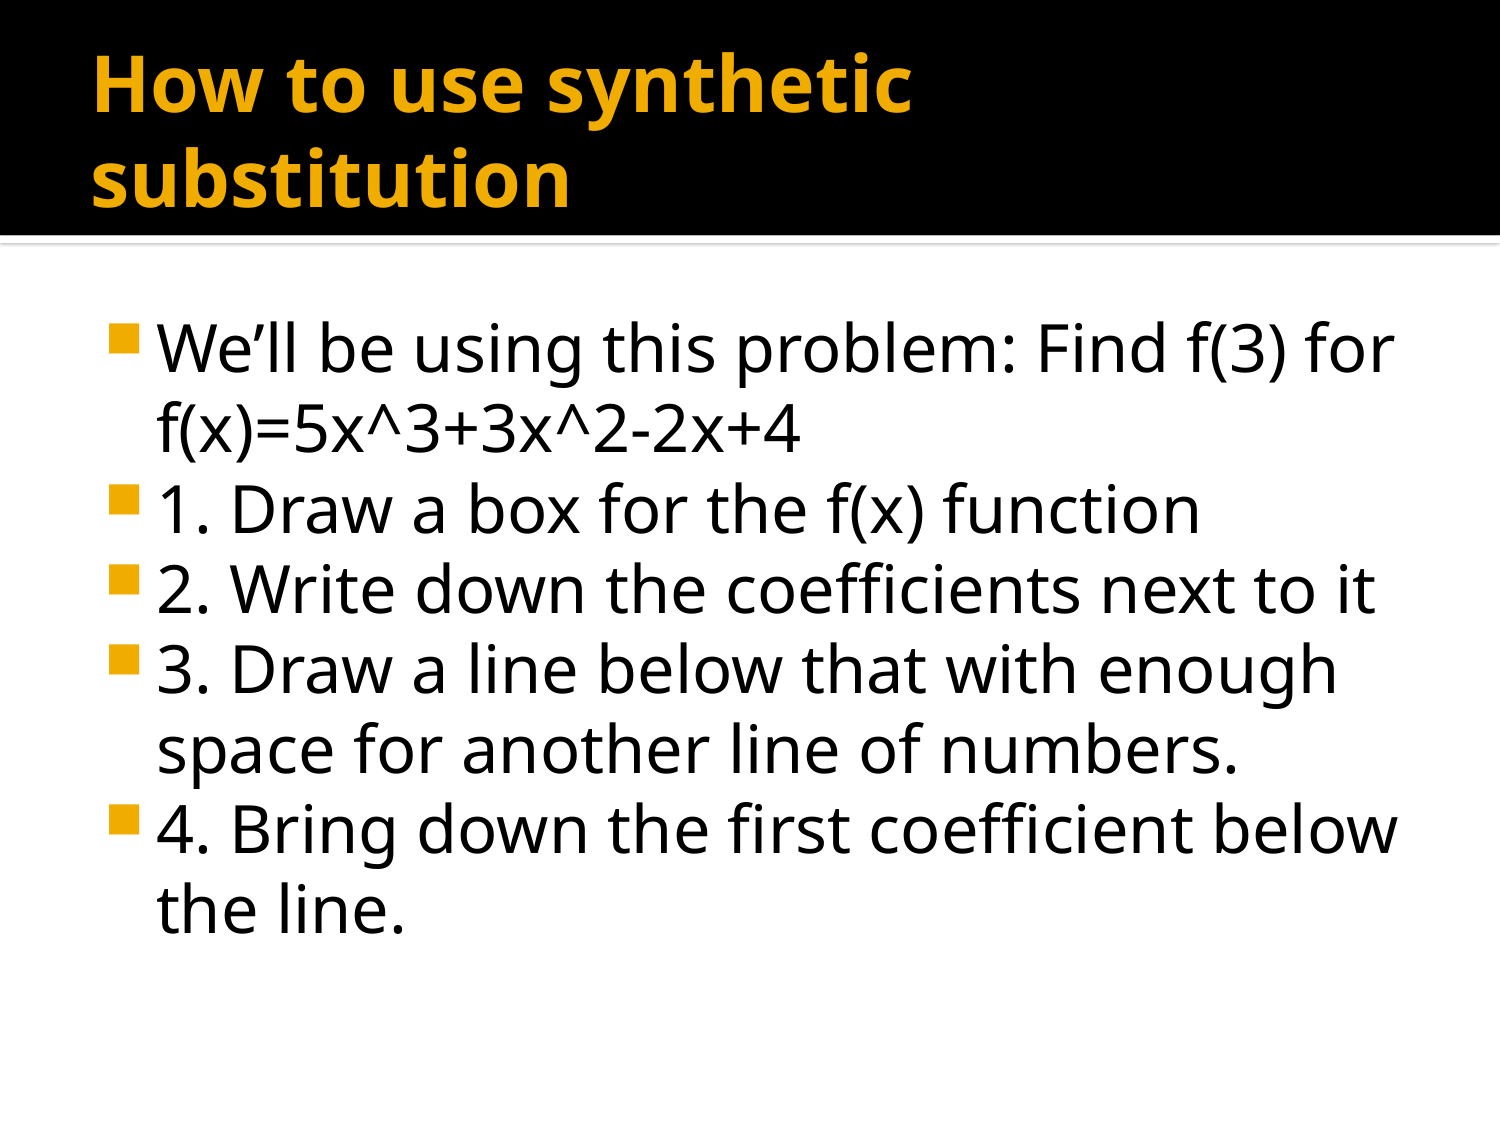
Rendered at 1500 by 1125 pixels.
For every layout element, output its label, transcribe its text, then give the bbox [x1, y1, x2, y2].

list We’ll be using this problem: Find f(3) for f(x)=5x^3+3x^2-2x+4 1. Draw a box for the f(x) function 2. Write down the coefficients next to it 3. Draw a line below that with enough space for another line of numbers. 4. Bring down the first coefficient below the line. [75, 291, 1425, 1050]
title How to use synthetic substitution [75, 25, 1425, 231]
